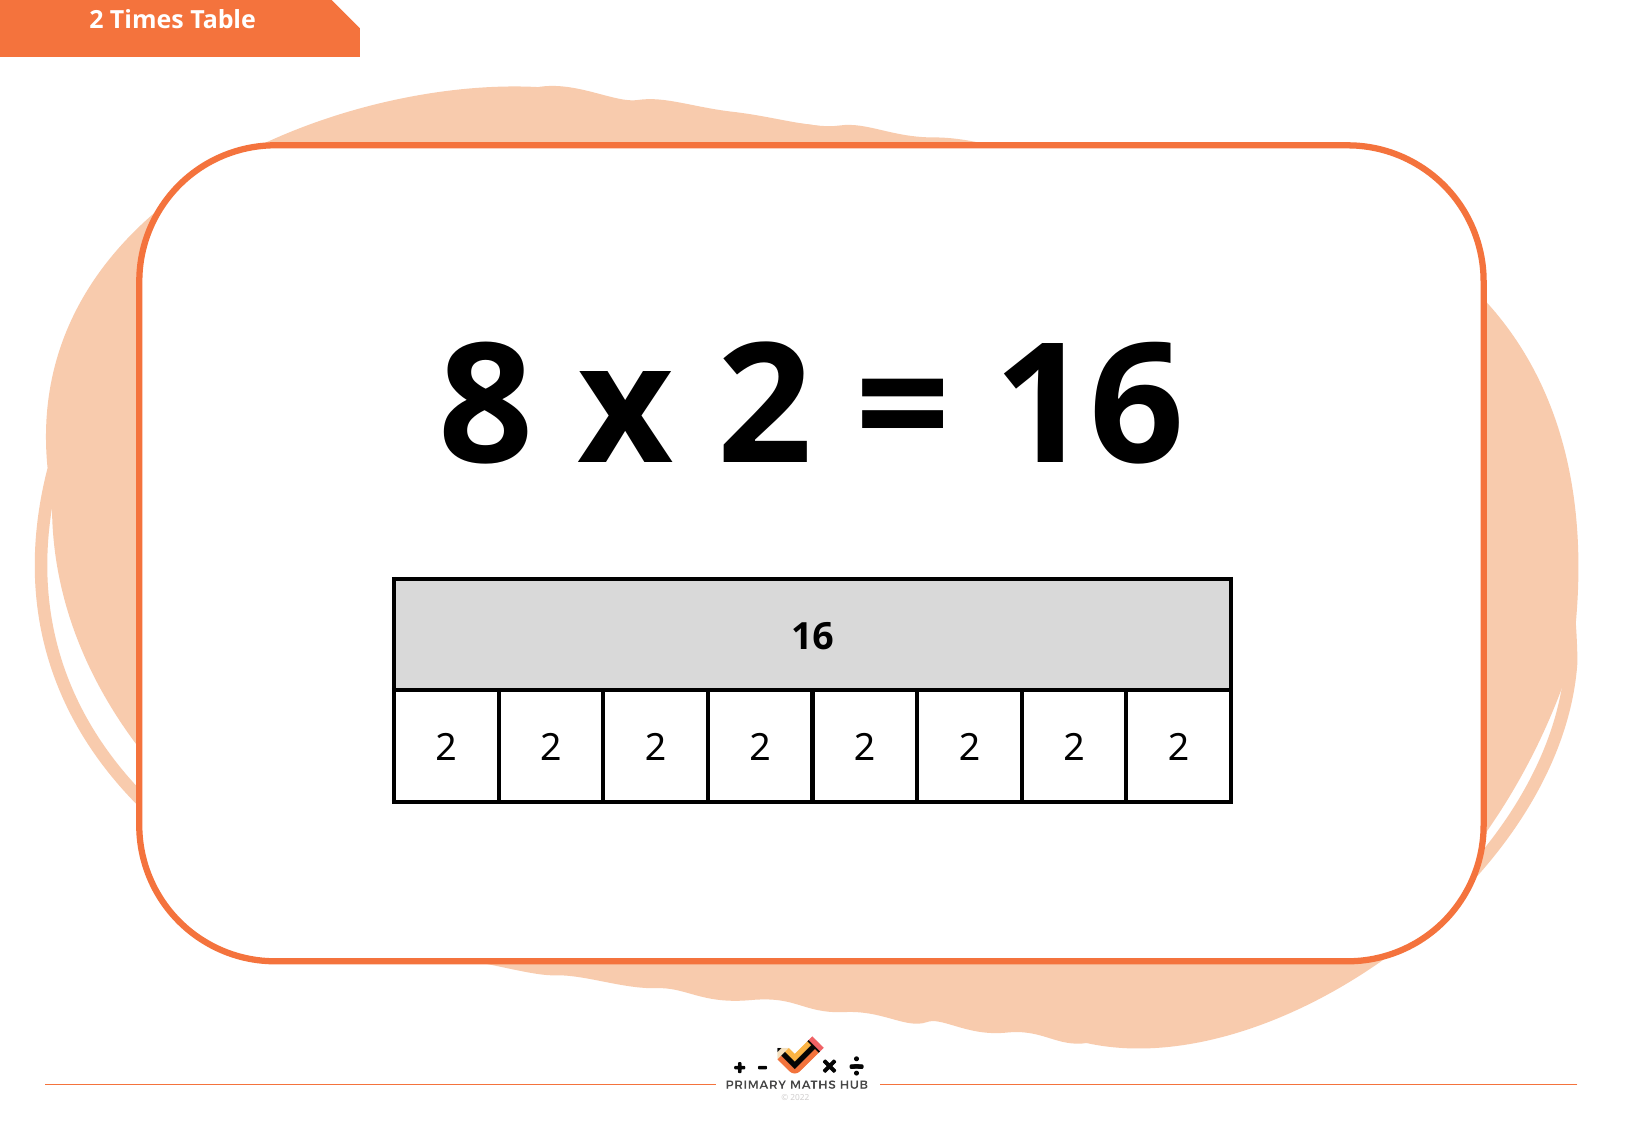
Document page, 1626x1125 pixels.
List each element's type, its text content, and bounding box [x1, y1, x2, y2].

table_cell 2 [605, 692, 706, 800]
text_box © 2022 [720, 1084, 870, 1110]
text_box 8 x 2 = 16 [140, 288, 1485, 503]
table_cell 2 [710, 692, 810, 800]
table_cell 2 [396, 692, 497, 800]
table_cell 2 [919, 692, 1020, 800]
picture [722, 1034, 872, 1094]
text_box [496, 960, 1374, 1044]
table_cell 2 [1128, 692, 1229, 800]
text_box [273, 91, 956, 144]
text_box [138, 144, 1485, 963]
table_cell 2 [501, 692, 601, 800]
table_header 16 [396, 581, 1229, 688]
table_cell 2 [815, 692, 915, 800]
text_box [1479, 300, 1579, 867]
table_cell 2 [1024, 692, 1124, 800]
text_box 2 Times Table [0, 0, 361, 58]
text_box [39, 214, 155, 799]
